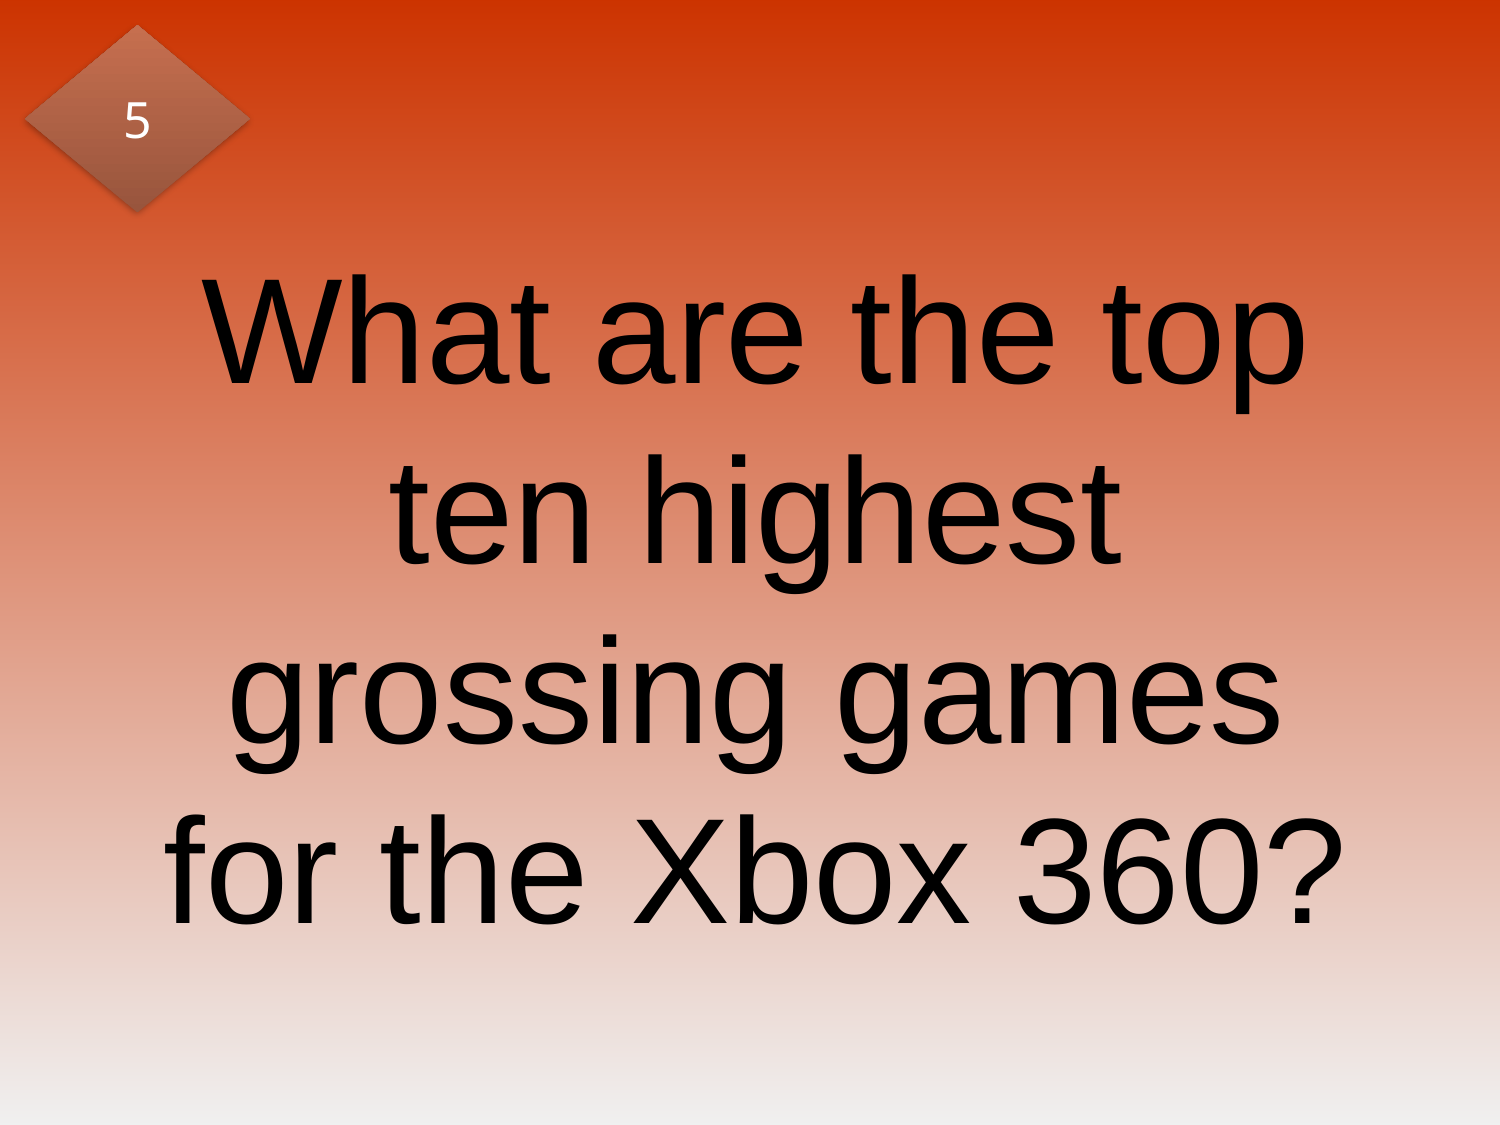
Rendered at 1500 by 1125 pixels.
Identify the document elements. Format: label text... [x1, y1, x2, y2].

title What are the top ten highest grossing games for the Xbox 360? [112, 224, 1401, 963]
text_box 5 [24, 24, 250, 213]
